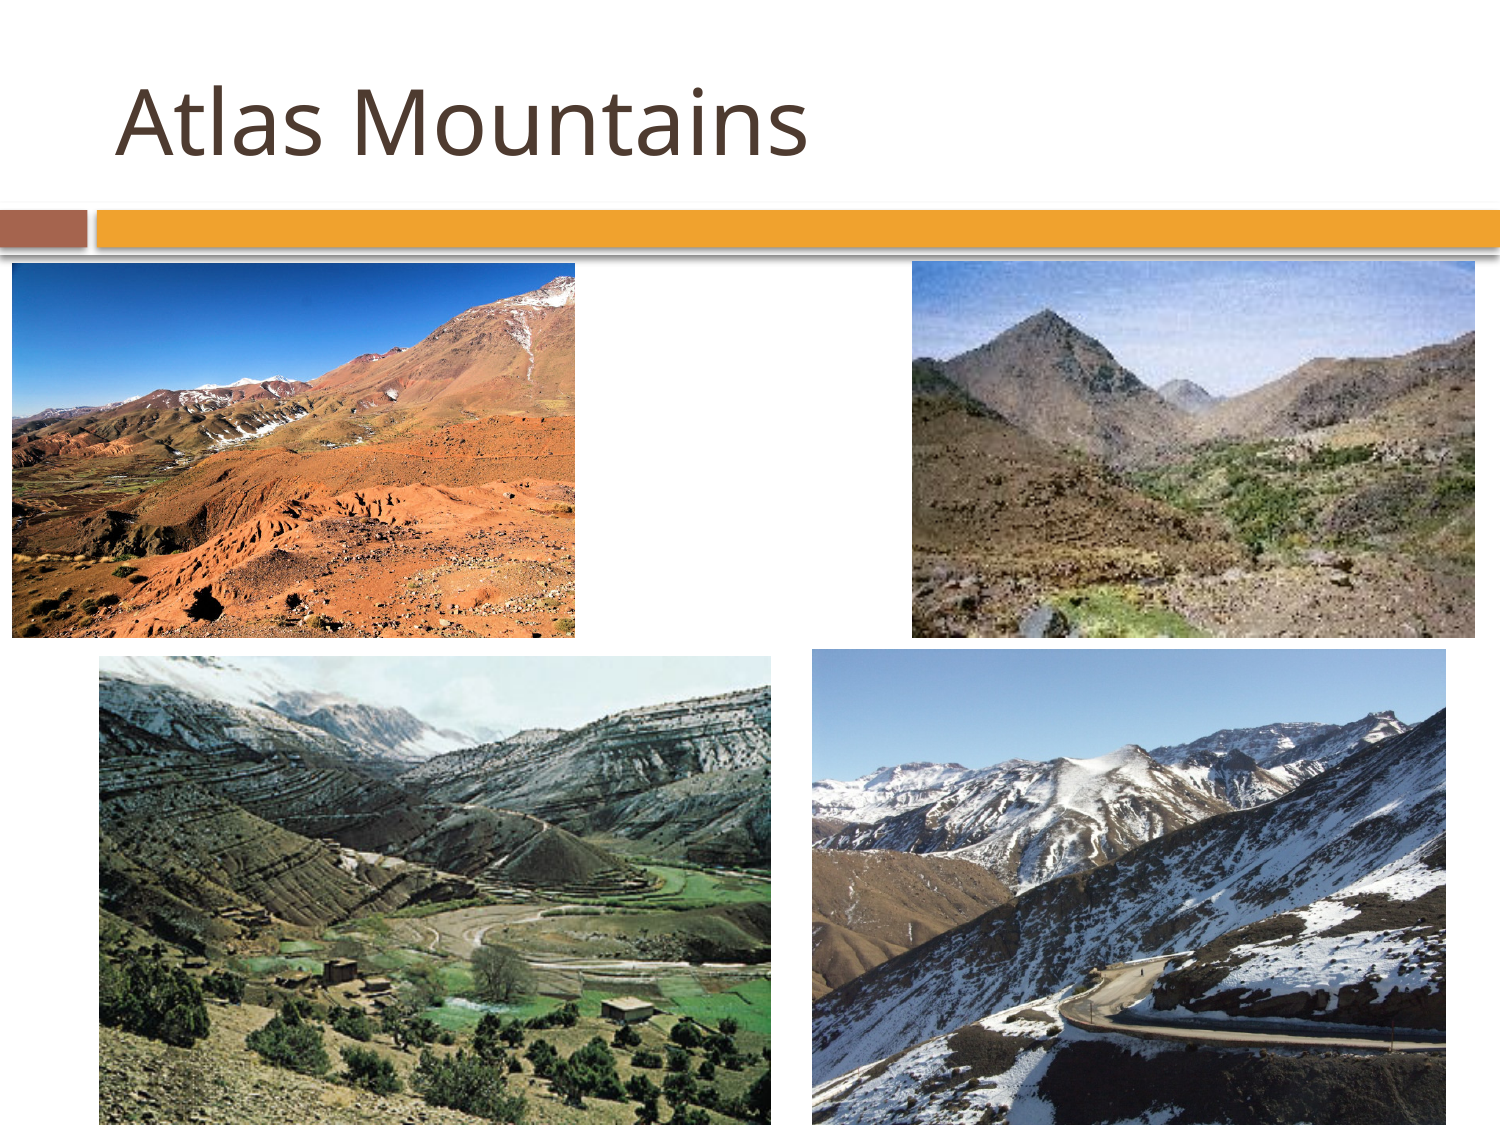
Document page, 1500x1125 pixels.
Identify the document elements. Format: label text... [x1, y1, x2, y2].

picture [812, 649, 1446, 1125]
picture [99, 655, 771, 1125]
picture [912, 261, 1476, 638]
title Atlas Mountains [100, 37, 1438, 200]
picture [12, 263, 576, 638]
